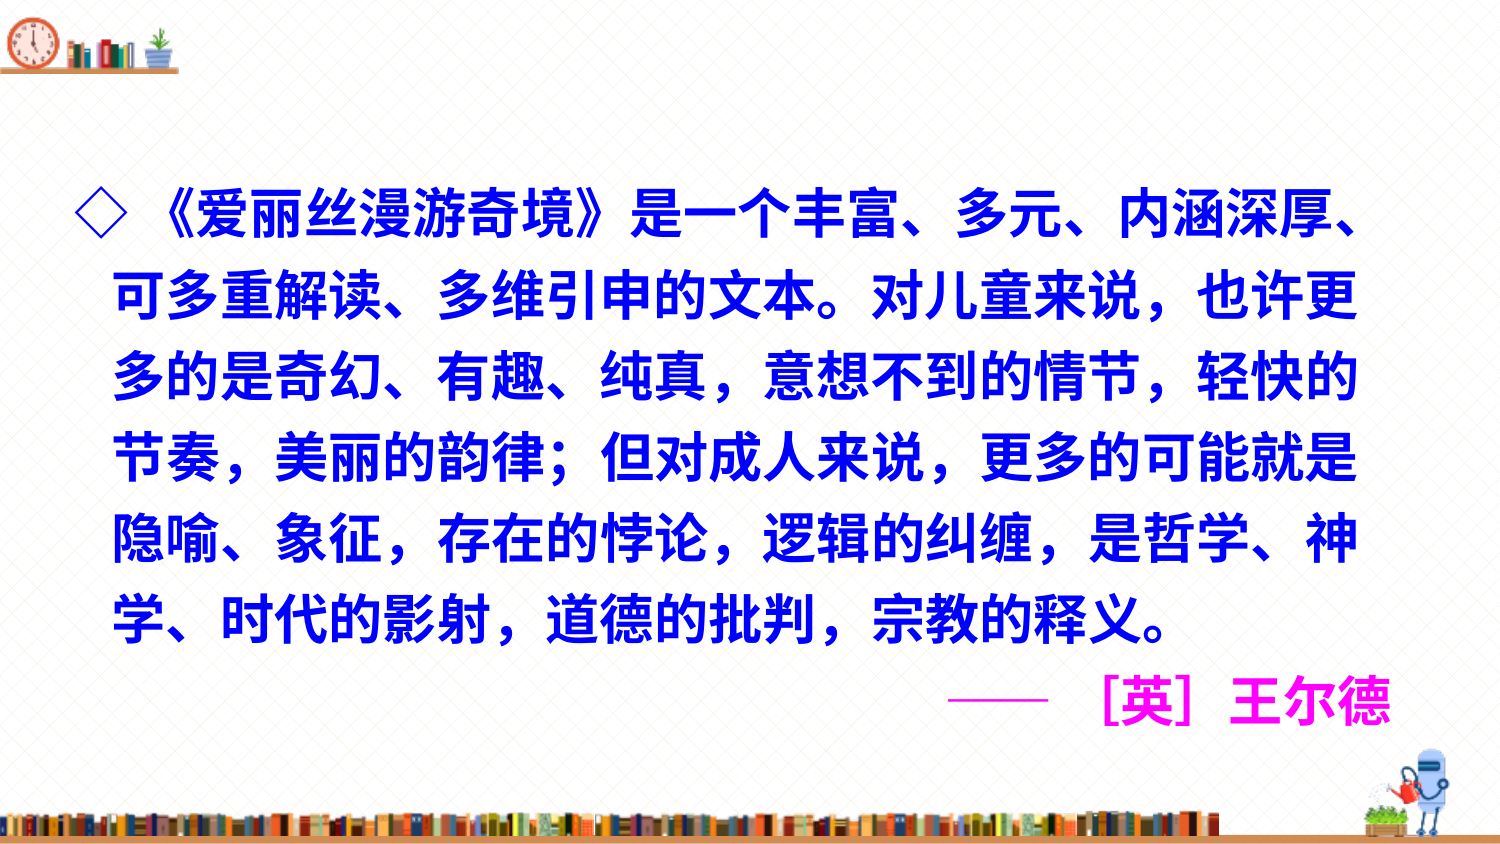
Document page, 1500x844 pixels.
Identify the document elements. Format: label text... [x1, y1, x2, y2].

picture [0, 812, 594, 836]
text_box ◇《爱丽丝漫游奇境》是一个丰富、多元、内涵深厚、 可多重解读、多维引申的文本。对儿童来说，也许更 多的是奇幻、有趣、纯真，意想不到的情节，轻快的 节奏，美丽的韵律；但对成人来说，更多的可能就是 隐喻、象征，存在的悖论，逻辑的纠缠，是哲学、神 学、时代的影射，道德的批判，宗教的释义。 ——［英］王尔德 [59, 155, 1407, 740]
picture [0, 15, 188, 74]
picture [595, 805, 1219, 836]
picture [1363, 740, 1450, 837]
